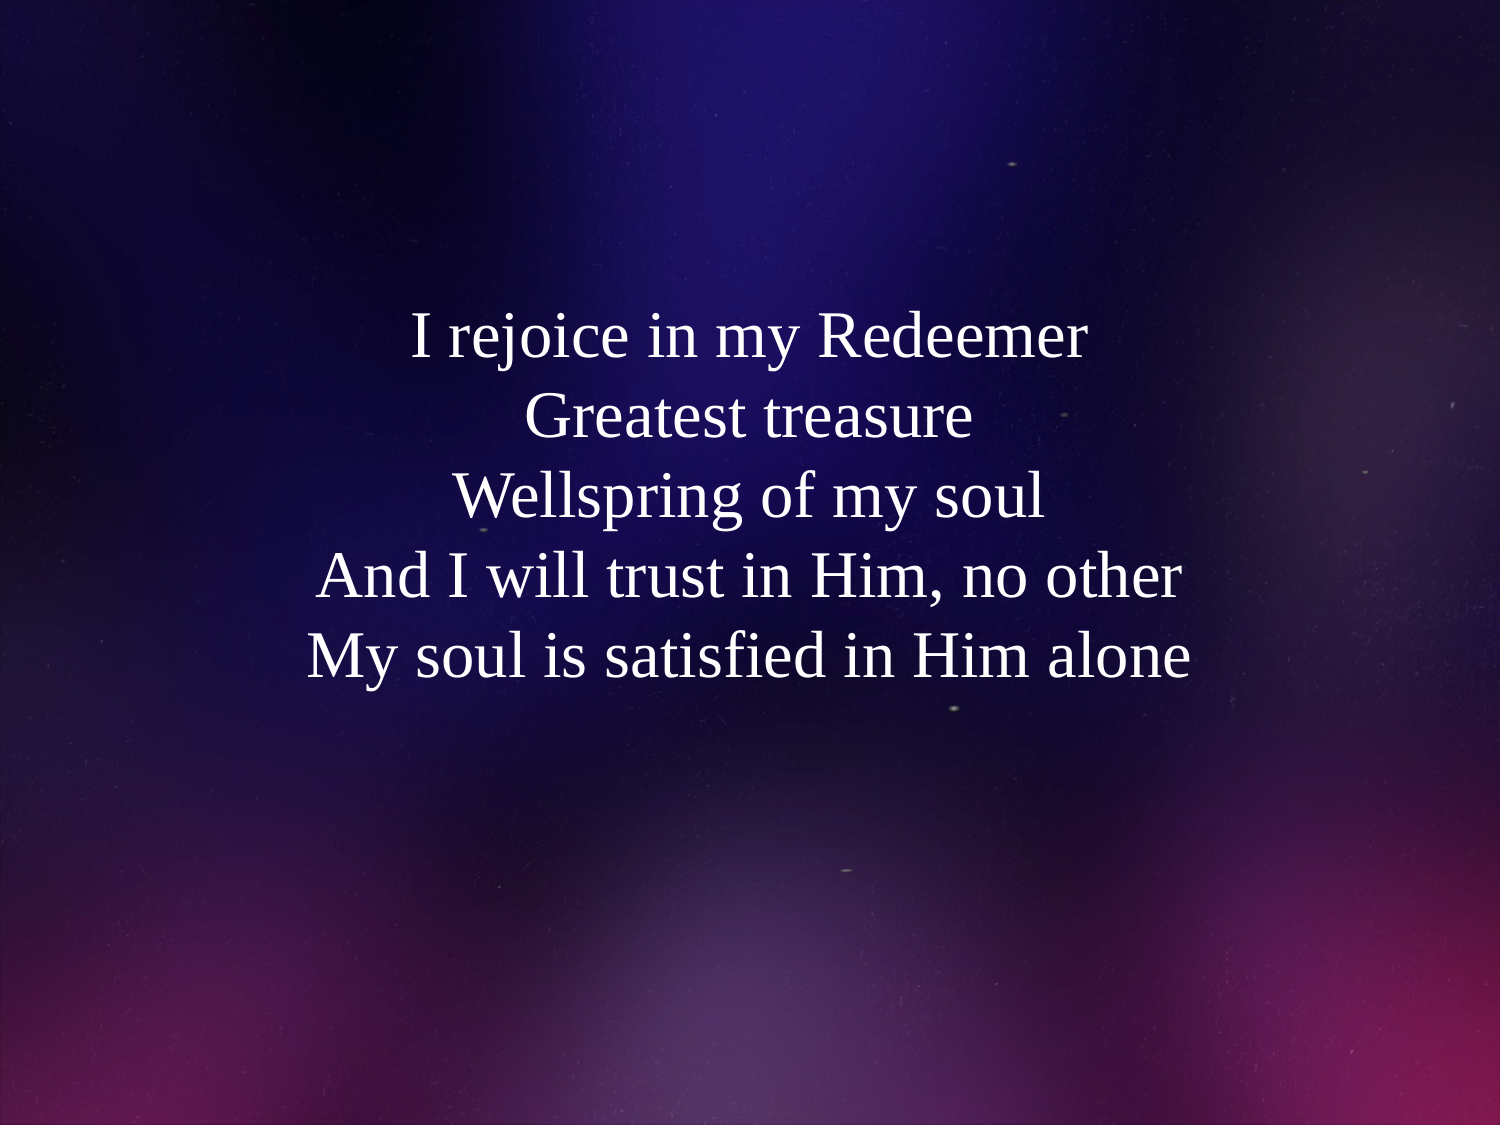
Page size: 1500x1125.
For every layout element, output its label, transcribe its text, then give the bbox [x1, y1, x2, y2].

picture [0, 0, 1500, 1125]
title I rejoice in my Redeemer Greatest treasure Wellspring of my soul And I will trust in Him, no other My soul is satisfied in Him alone [112, 397, 1388, 585]
